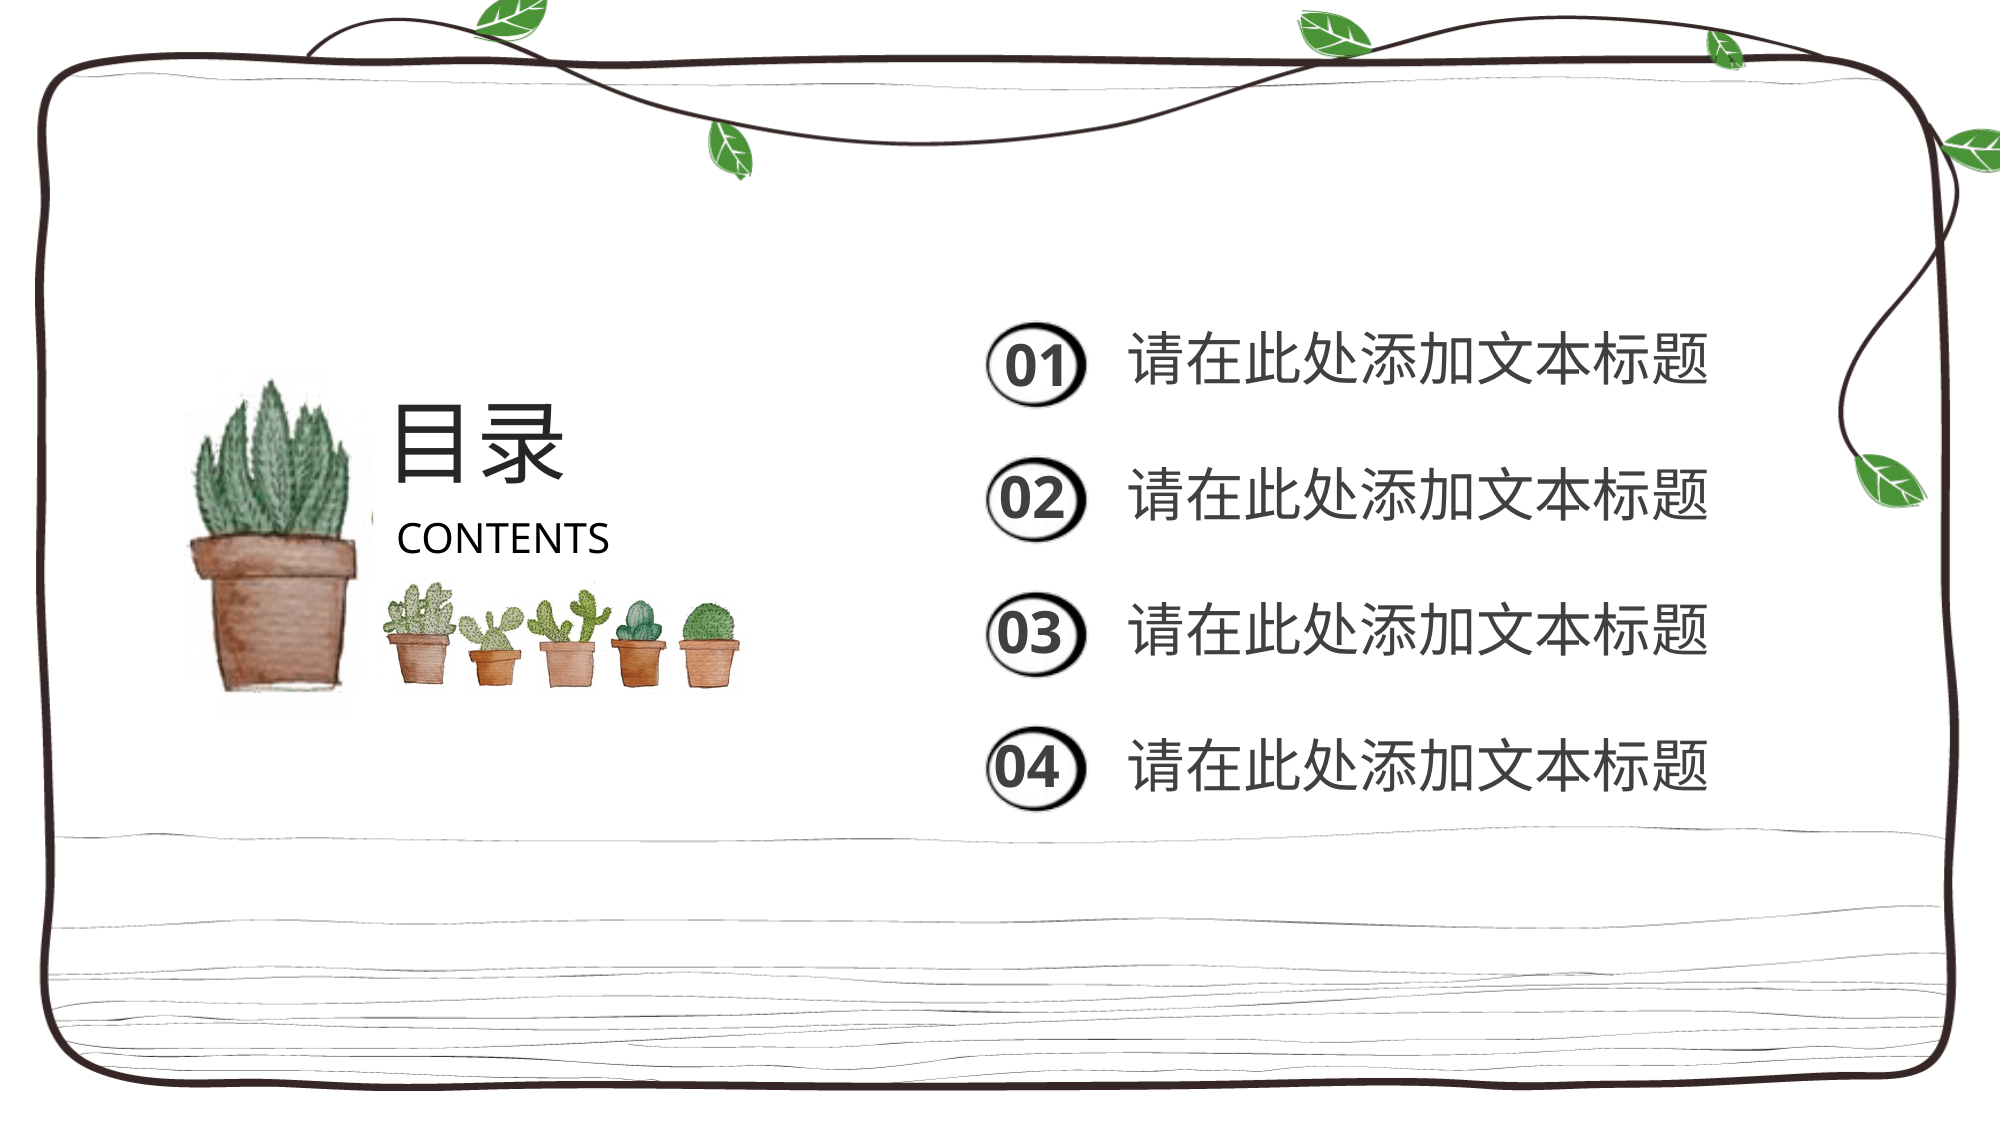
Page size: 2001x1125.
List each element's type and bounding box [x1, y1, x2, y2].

picture [35, 0, 2000, 1092]
text_box [961, 286, 1813, 420]
text_box [961, 420, 1813, 555]
text_box [961, 690, 1813, 825]
text_box [961, 555, 1813, 690]
text_box [184, 366, 755, 742]
